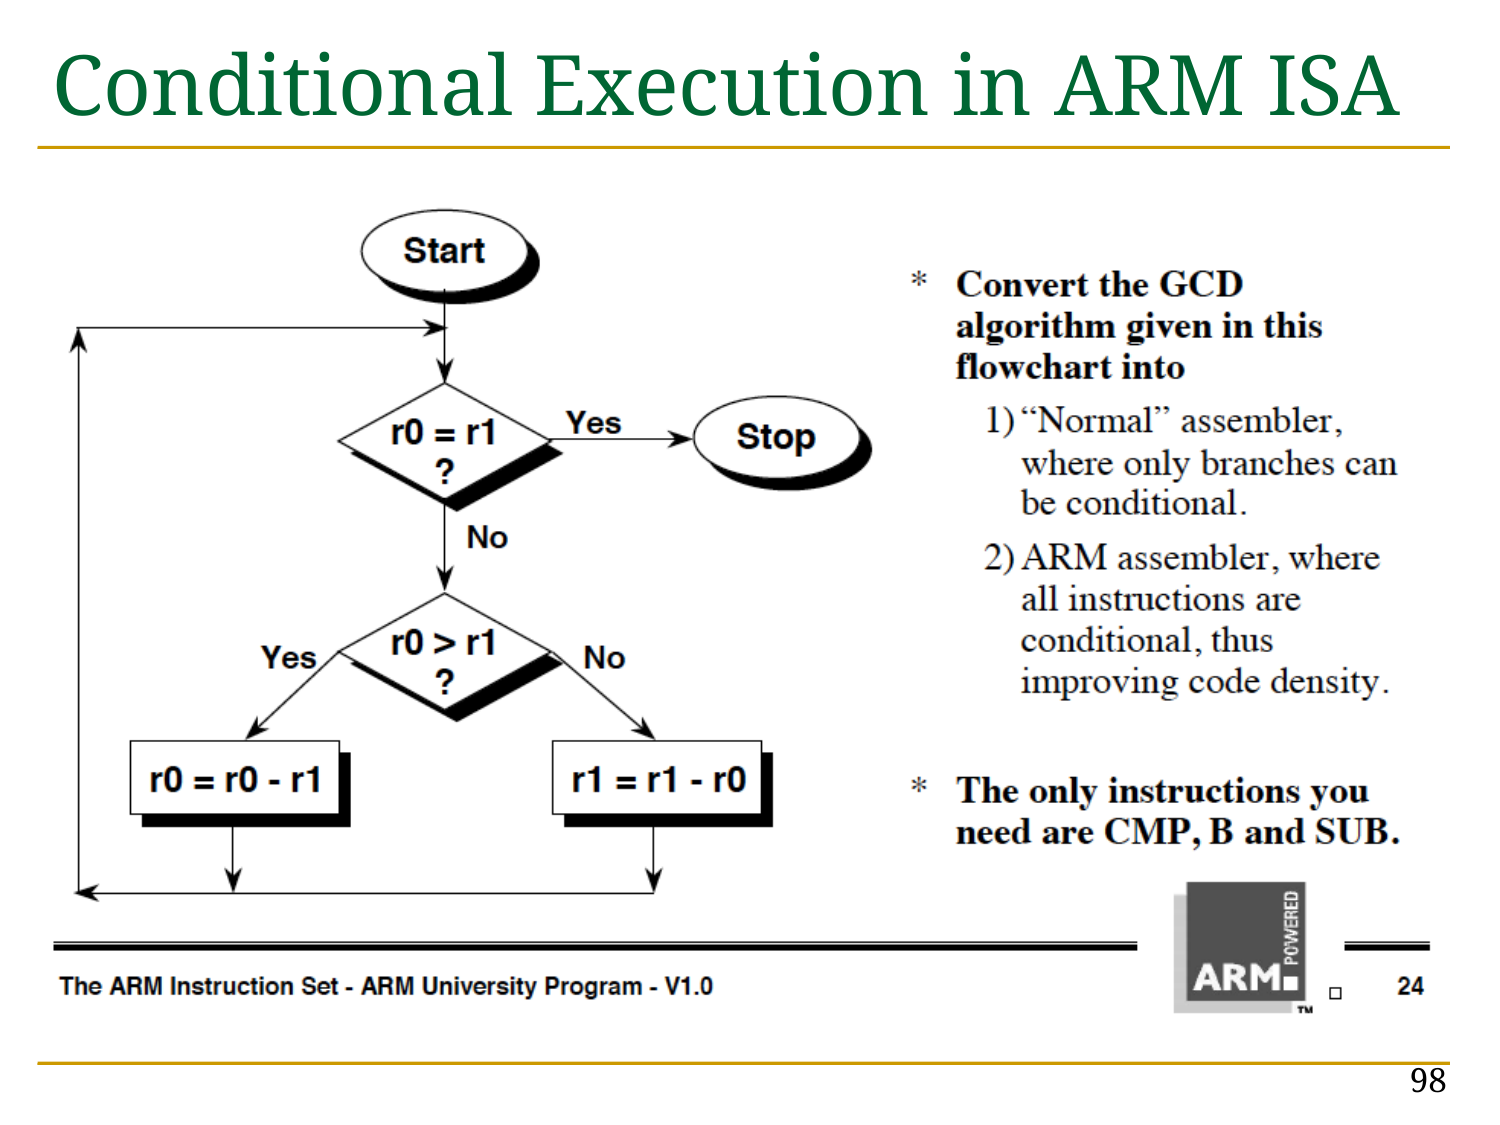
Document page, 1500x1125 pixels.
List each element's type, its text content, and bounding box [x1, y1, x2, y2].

slide_number 98 [1111, 1036, 1462, 1112]
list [37, 163, 1451, 1016]
title Conditional Execution in ARM ISA [37, 24, 1450, 163]
